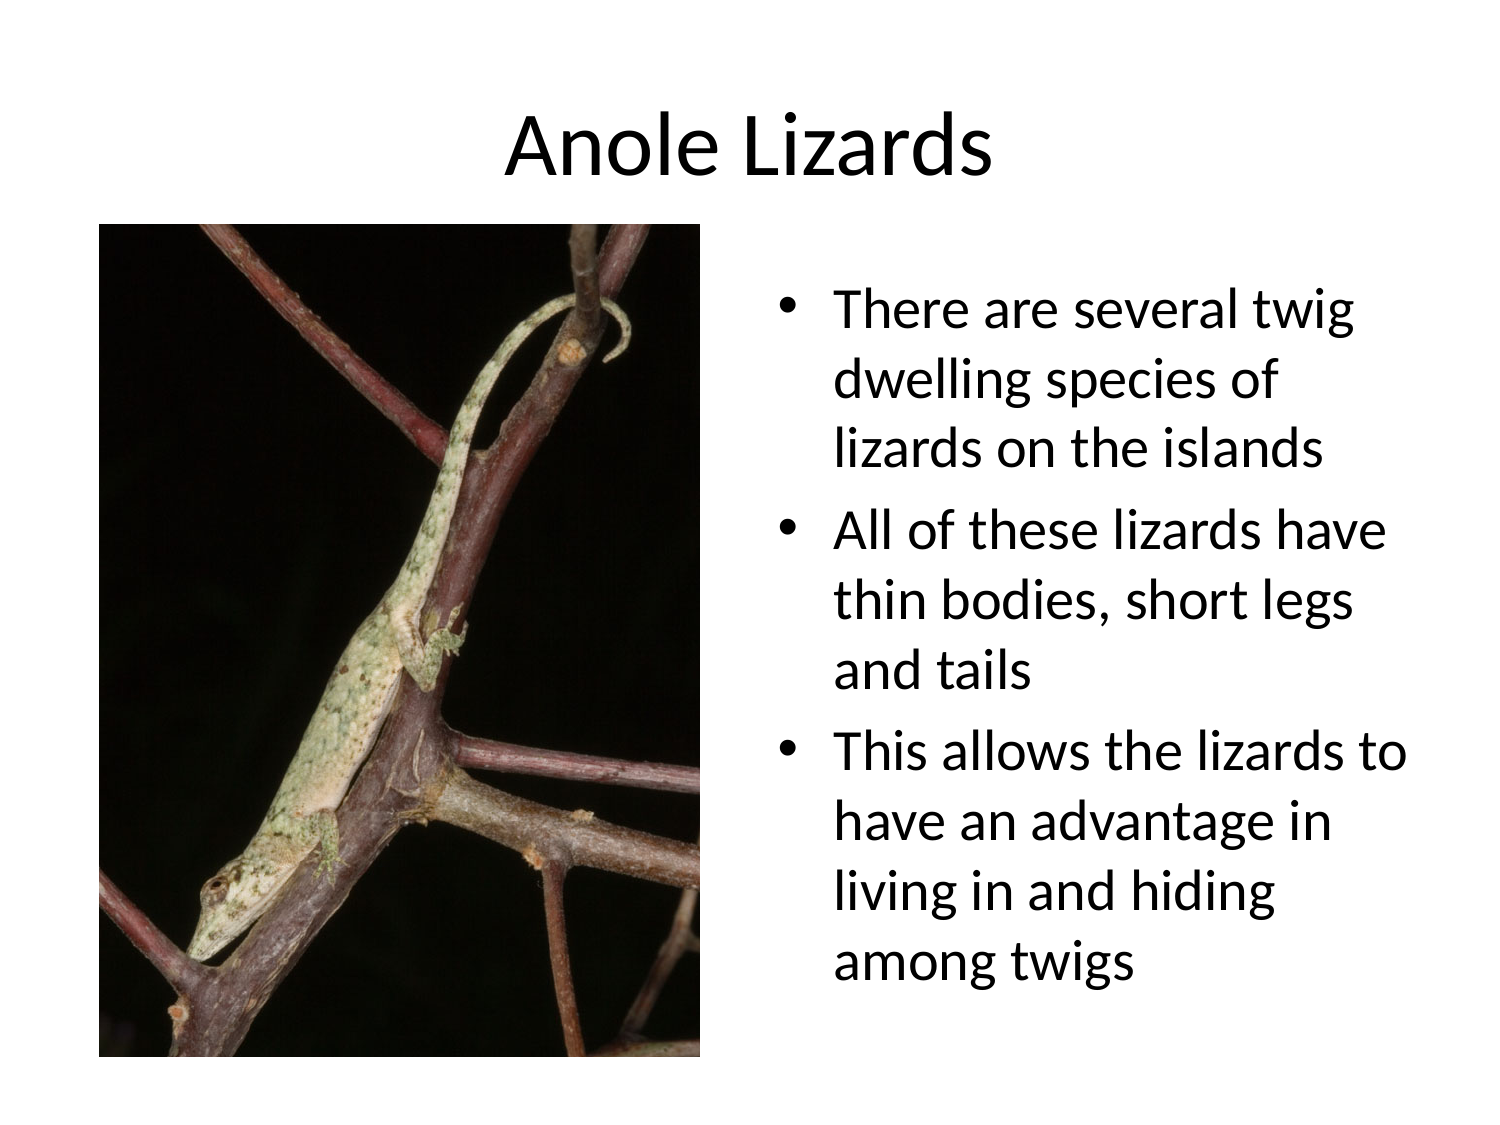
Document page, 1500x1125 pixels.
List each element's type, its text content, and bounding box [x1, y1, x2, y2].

title Anole Lizards [75, 45, 1425, 233]
picture [99, 224, 701, 1057]
list There are several twig dwelling species of lizards on the islands All of these lizards have thin bodies, short legs and tails This allows the lizards to have an advantage in living in and hiding among twigs [762, 262, 1425, 1005]
